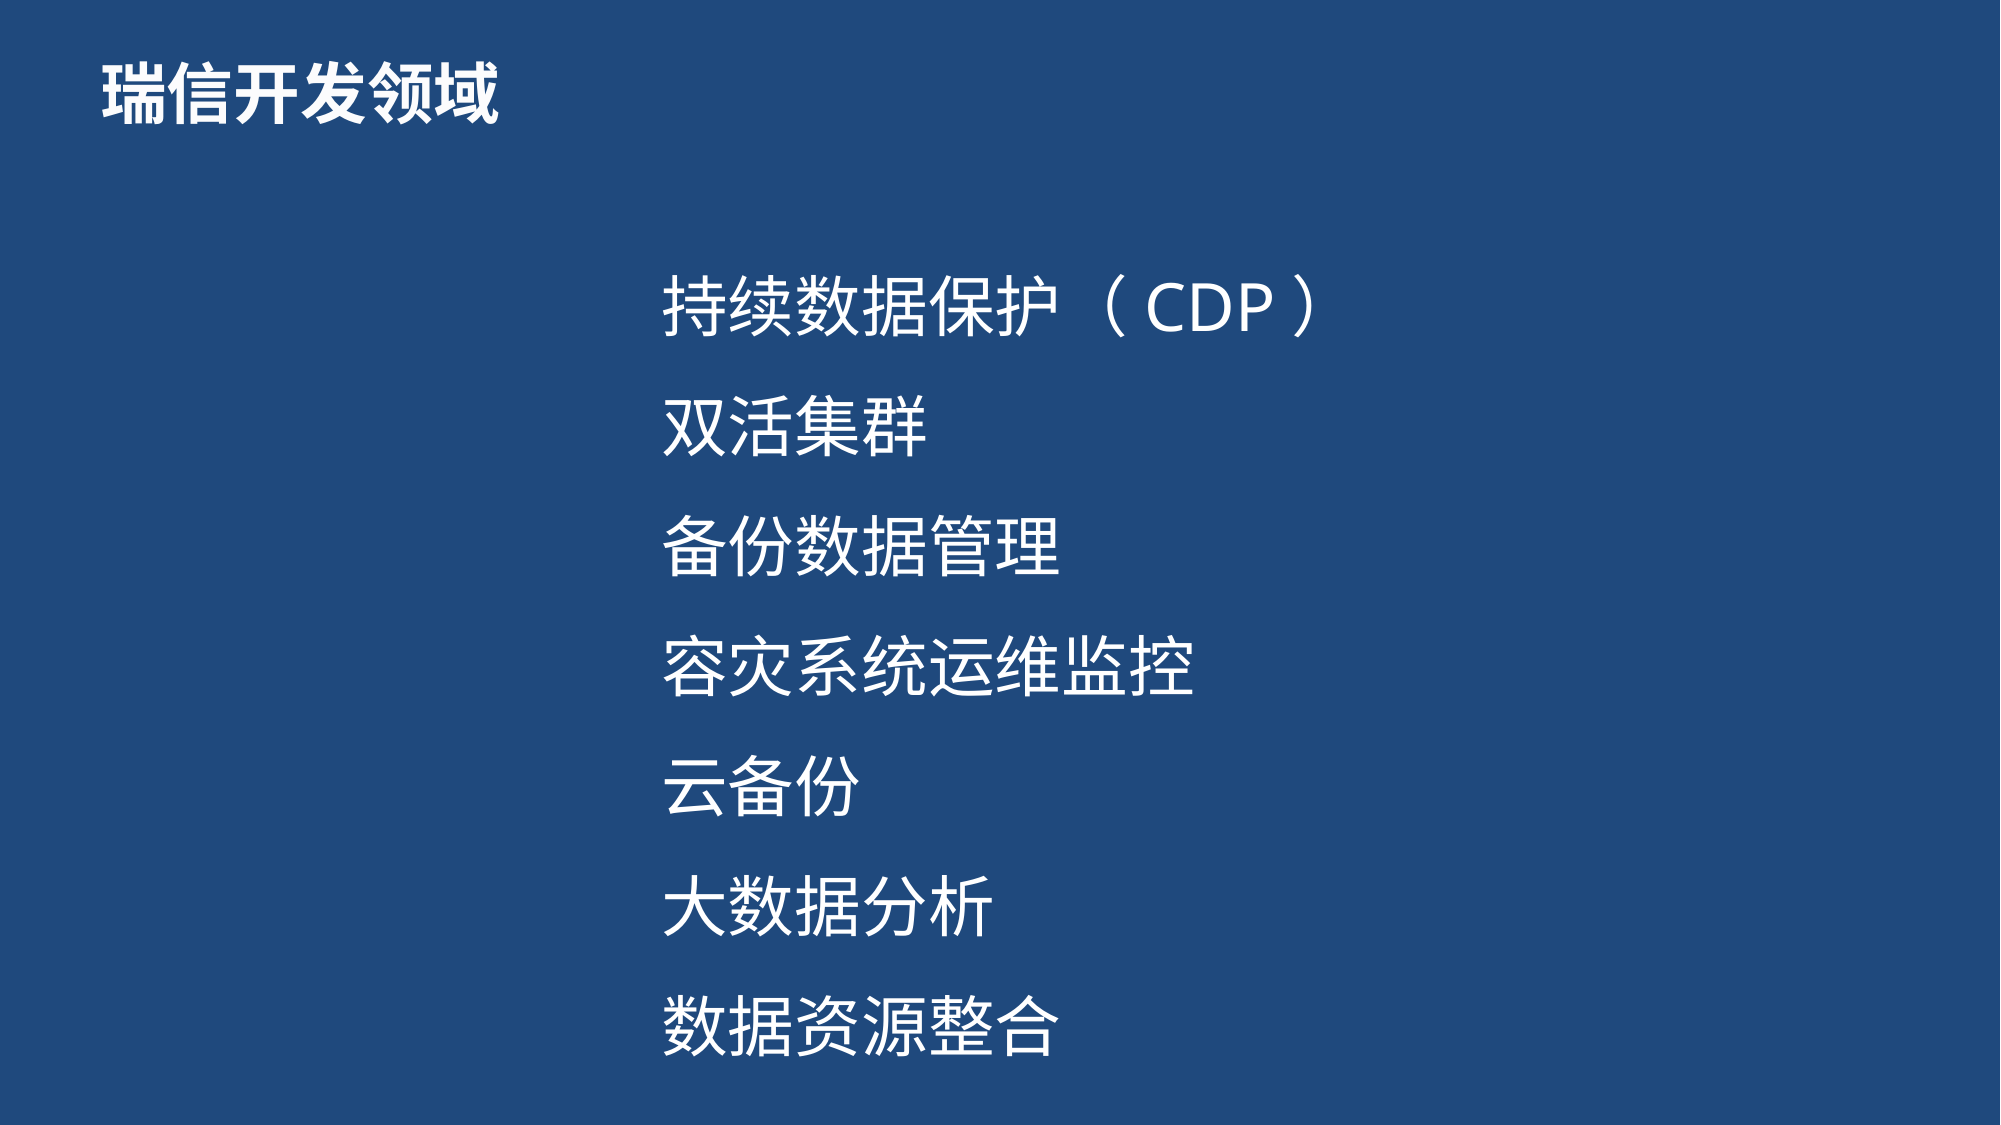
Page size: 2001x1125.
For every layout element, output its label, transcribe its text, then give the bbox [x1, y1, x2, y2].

title 瑞信开发领域 [85, 46, 1517, 147]
text_box 持续数据保护（CDP） 双活集群 备份数据管理 容灾系统运维监控 云备份 大数据分析 数据资源整合 [646, 217, 1460, 1072]
